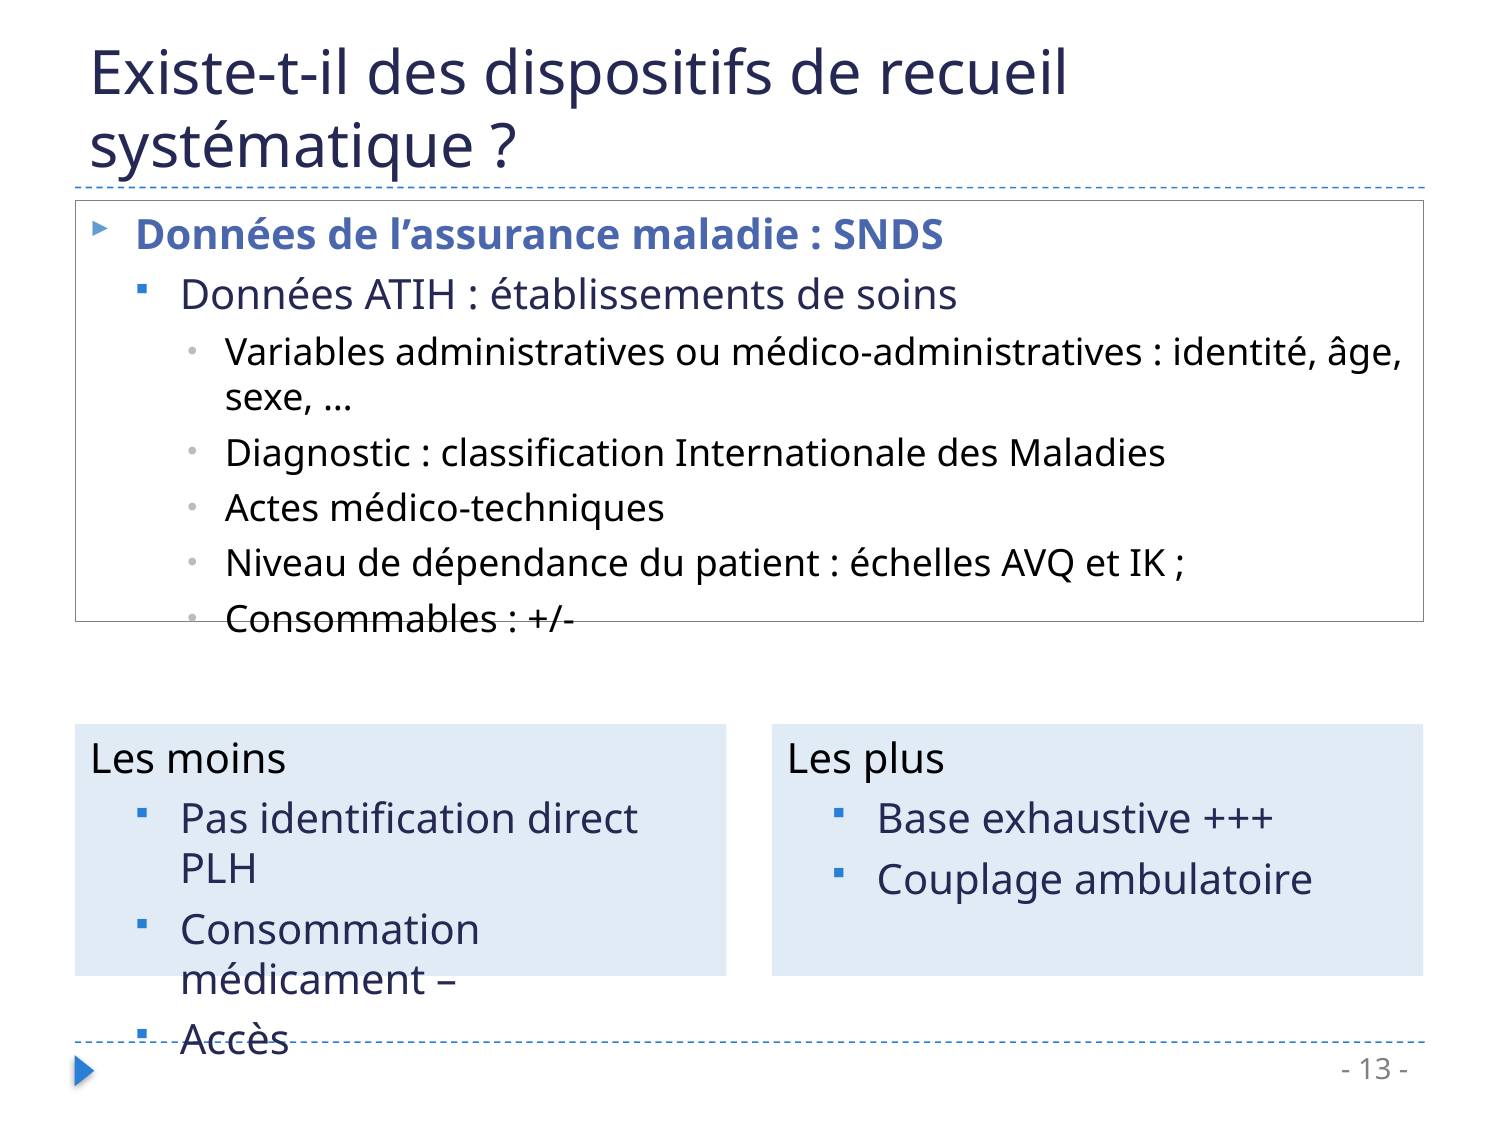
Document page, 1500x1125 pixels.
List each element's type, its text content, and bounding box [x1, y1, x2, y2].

text_box Les plus Base exhaustive +++ Couplage ambulatoire [771, 724, 1424, 976]
list Données de l’assurance maladie : SNDS Données ATIH : établissements de soins Variables administratives ou médico-administratives : identité, âge, sexe, … Diagnostic : classification Internationale des Maladies Actes médico-techniques Niveau de dépendance du patient : échelles AVQ et IK ; Consommables : +/- [75, 200, 1424, 622]
title Existe-t-il des dispositifs de recueil systématique ? [75, 24, 1425, 188]
text_box Les moins Pas identification direct PLH Consommation médicament – Accès [74, 724, 727, 976]
footer - 13 - [475, 1042, 1424, 1103]
